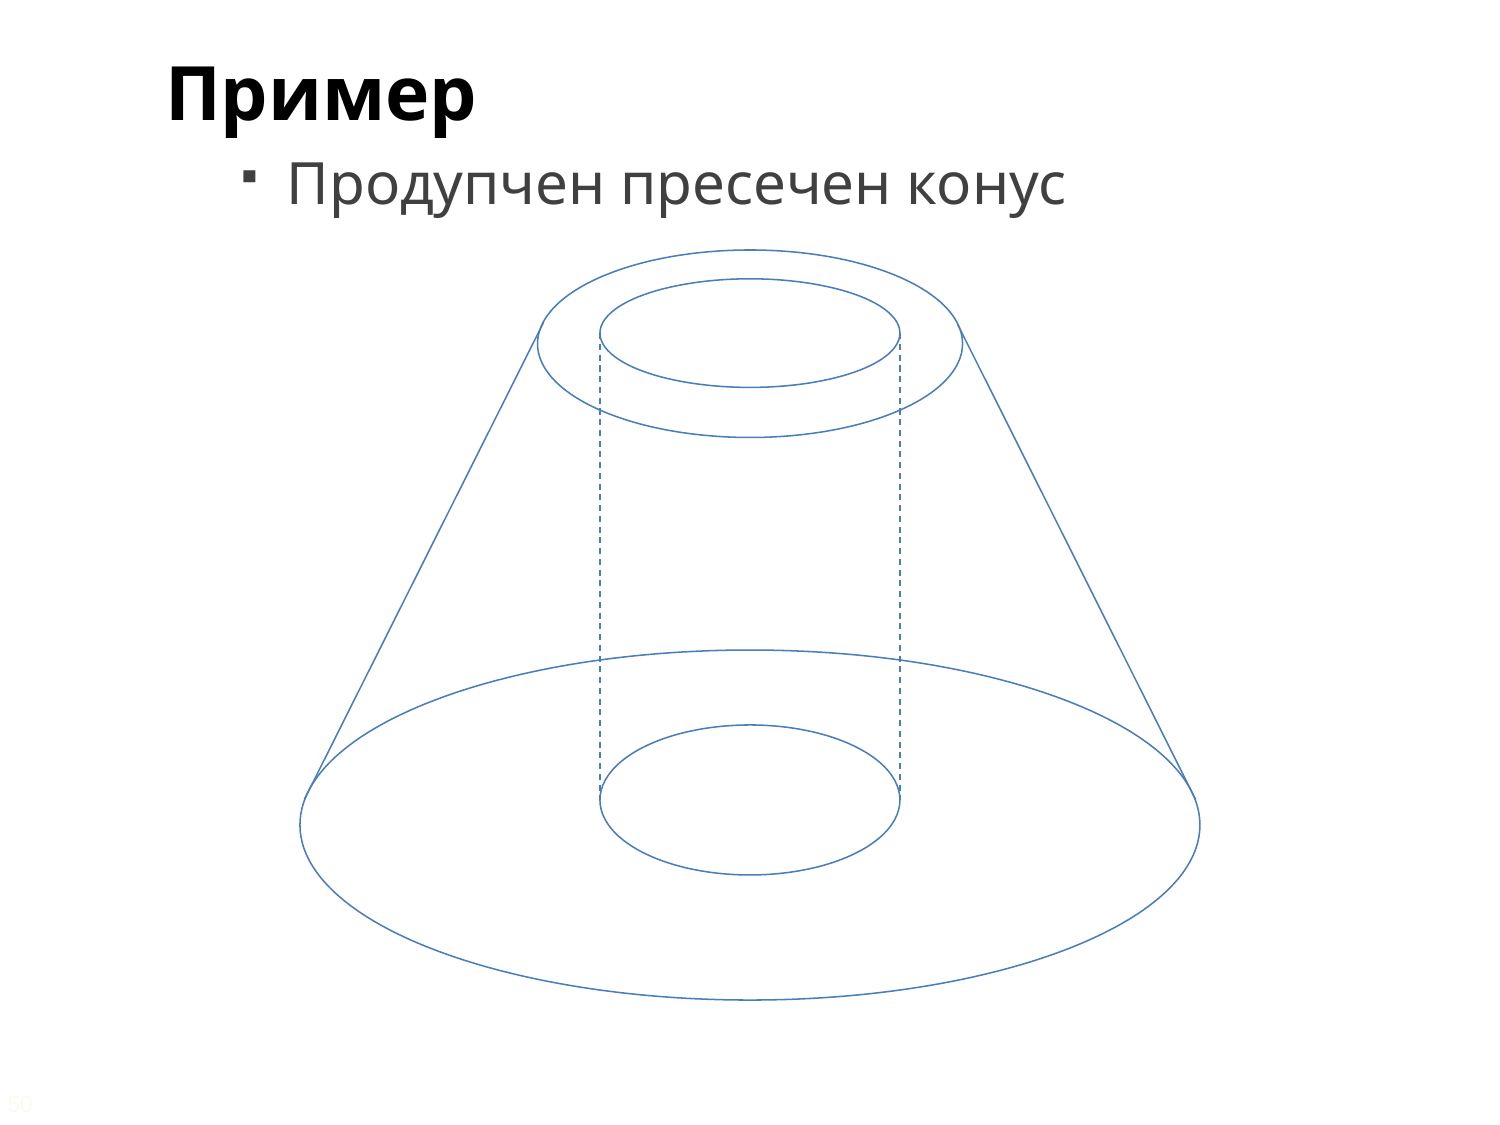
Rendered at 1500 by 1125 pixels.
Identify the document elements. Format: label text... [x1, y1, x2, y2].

text_box [542, 249, 958, 439]
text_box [304, 322, 544, 800]
text_box [299, 649, 1201, 1001]
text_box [957, 324, 1196, 800]
list Пример Продупчен пресечен конус [150, 37, 1488, 1113]
